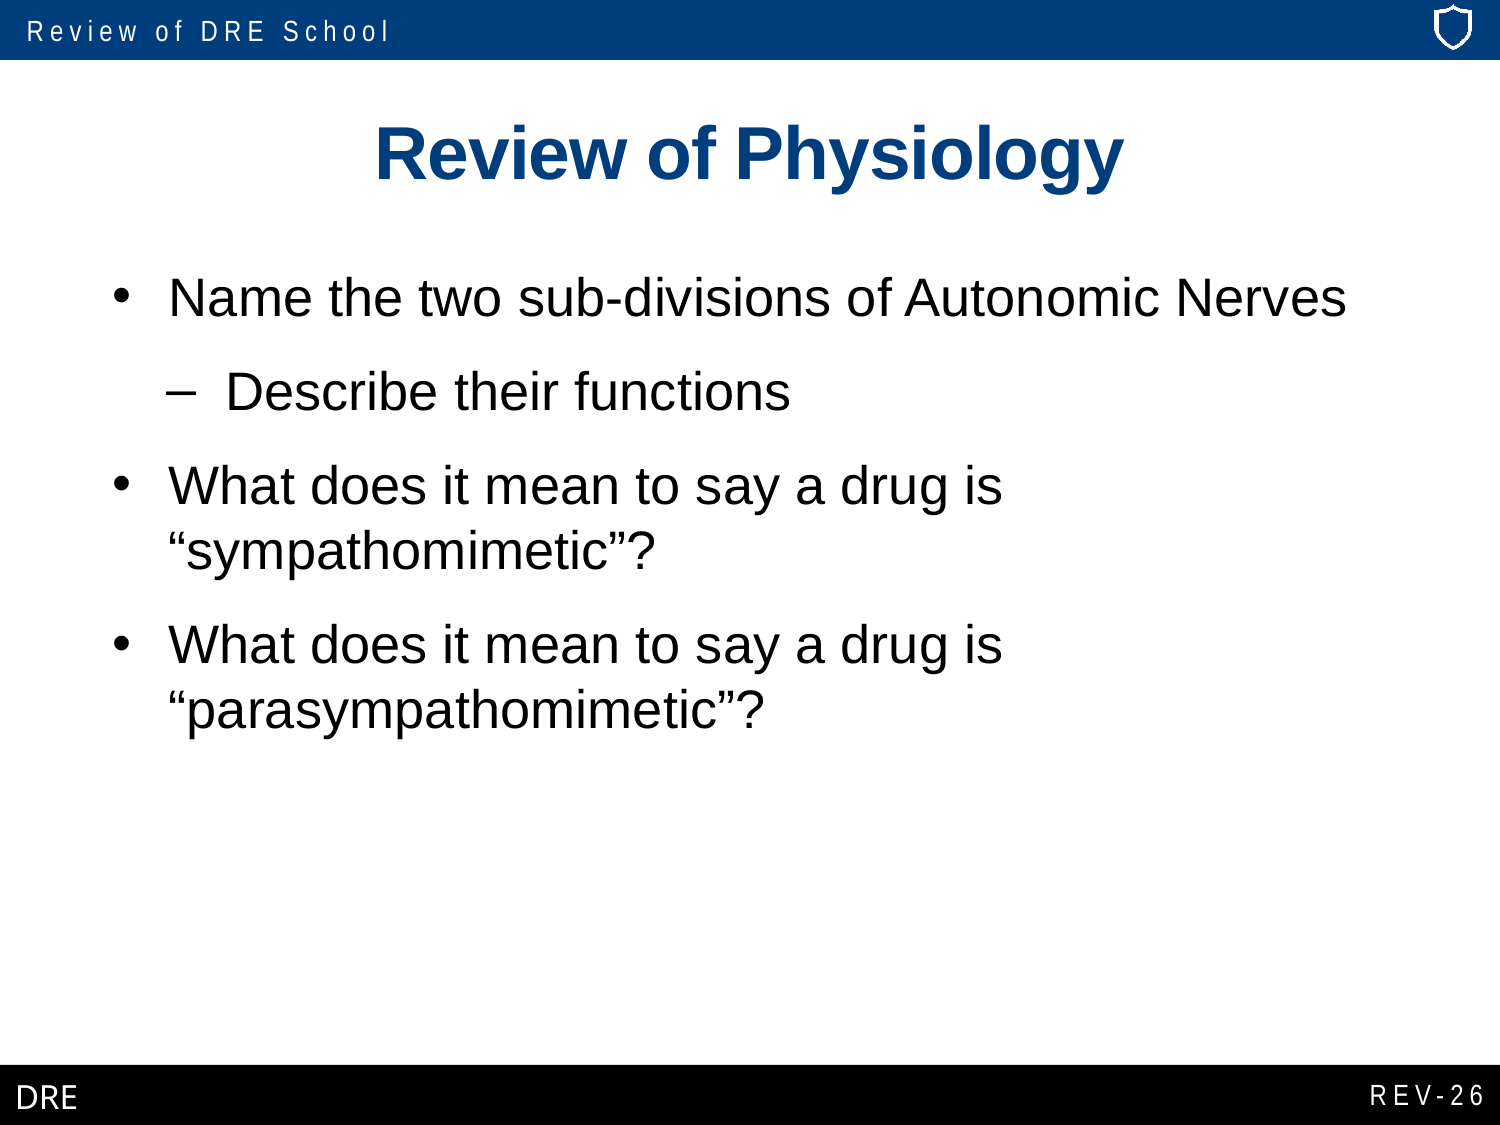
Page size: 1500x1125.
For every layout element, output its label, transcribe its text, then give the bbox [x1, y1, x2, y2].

picture [1434, 4, 1472, 50]
list Name the two sub-divisions of Autonomic Nerves Describe their functions What does it mean to say a drug is “sympathomimetic”? What does it mean to say a drug is “parasympathomimetic”? [75, 254, 1425, 1005]
title Review of Physiology [75, 75, 1425, 225]
slide_number REV-26 [1218, 1063, 1499, 1124]
